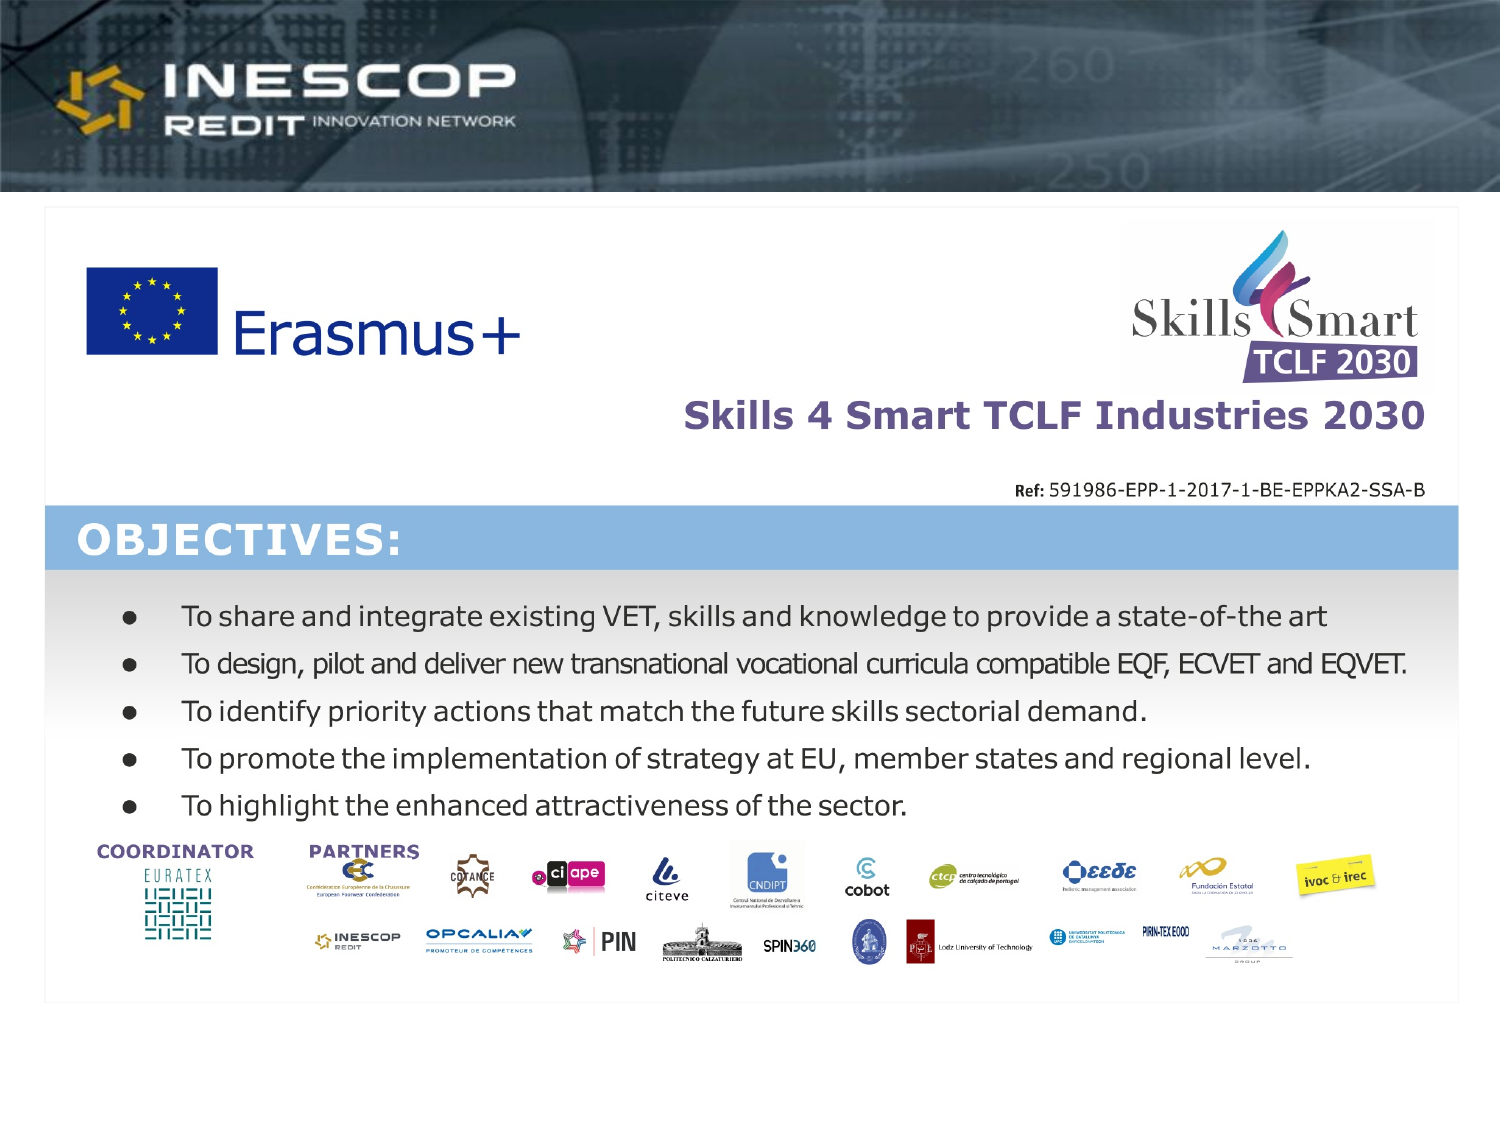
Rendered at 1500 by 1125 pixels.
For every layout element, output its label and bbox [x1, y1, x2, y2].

picture [44, 206, 1459, 1003]
picture [0, 0, 1500, 192]
